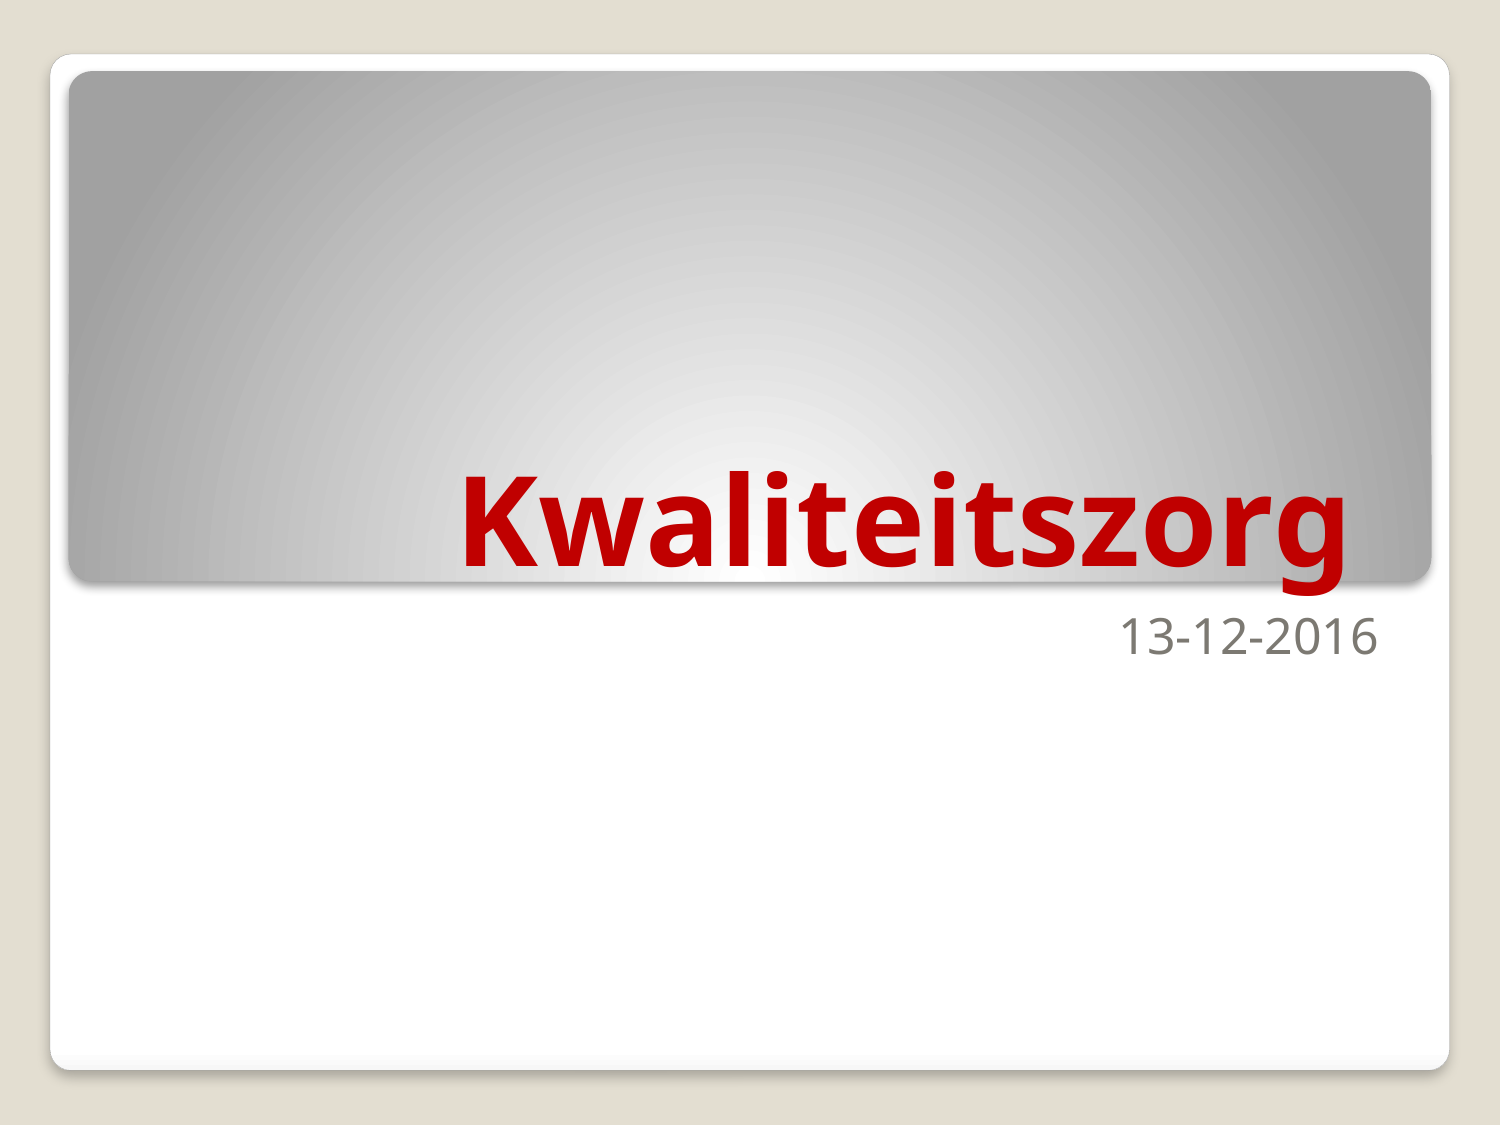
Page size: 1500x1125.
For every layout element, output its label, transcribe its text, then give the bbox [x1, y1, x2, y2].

title Kwaliteitszorg [118, 298, 1394, 599]
subtitle 13-12-2016 [118, 604, 1394, 755]
